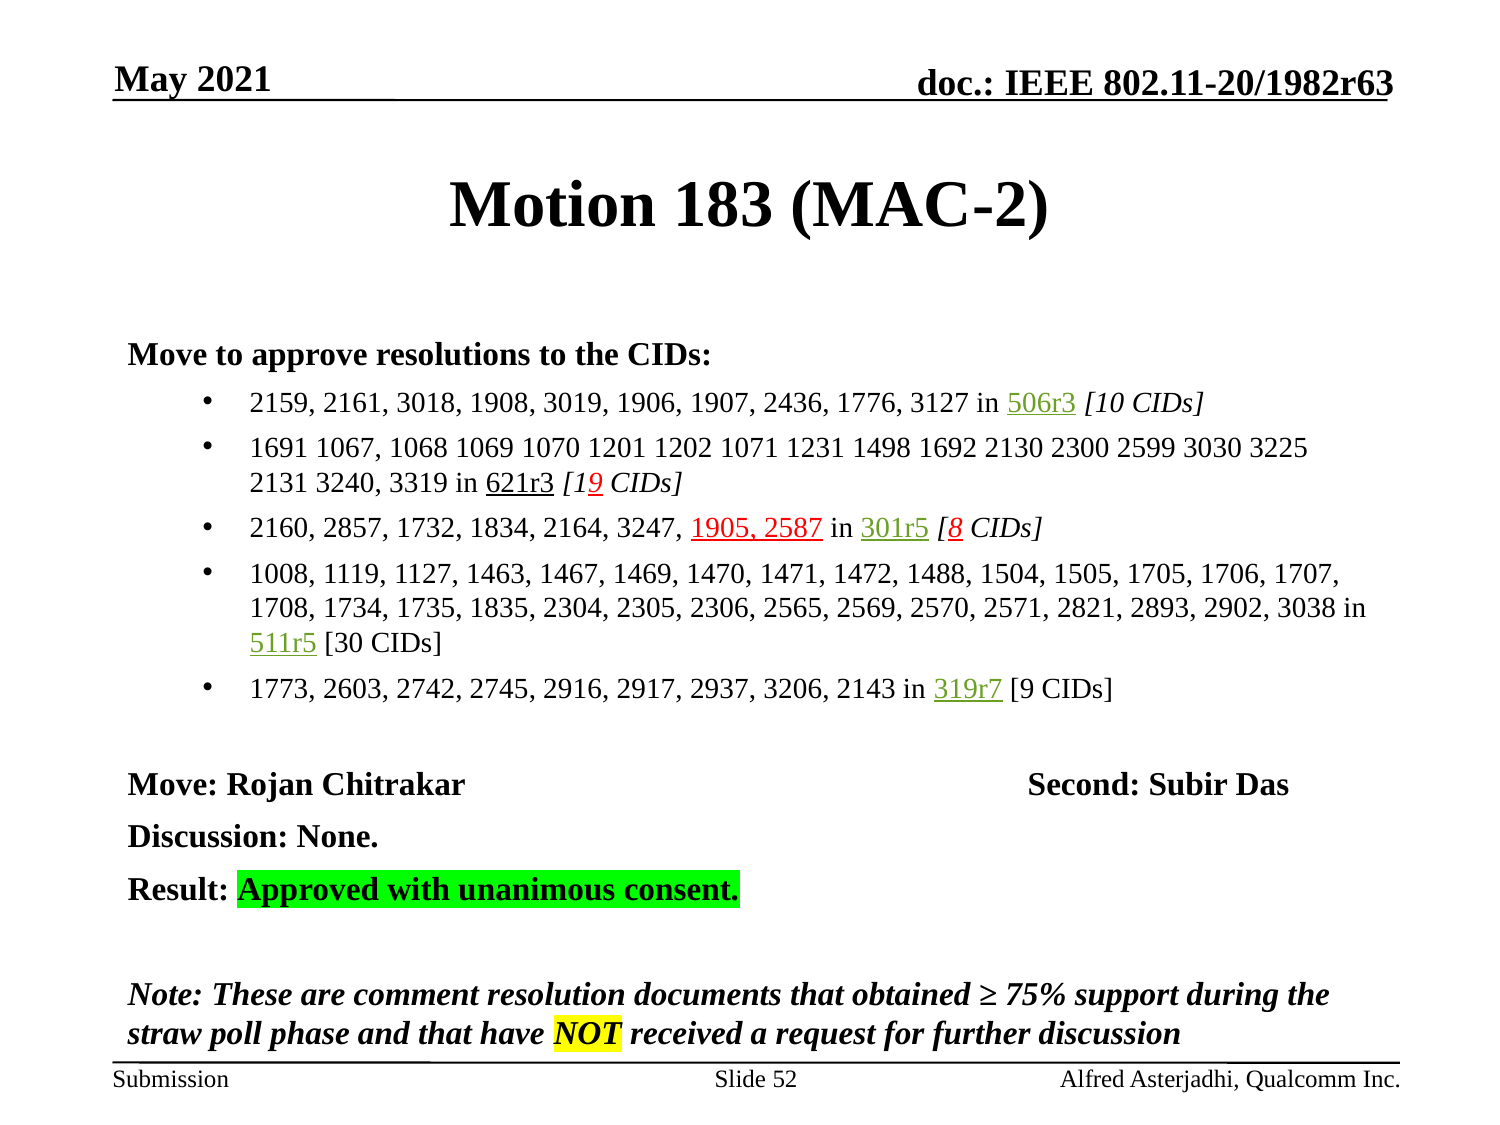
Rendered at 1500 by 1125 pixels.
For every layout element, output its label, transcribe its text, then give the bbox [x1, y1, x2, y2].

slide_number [114, 54, 423, 100]
list Move to approve resolutions to the CIDs: 2159, 2161, 3018, 1908, 3019, 1906, 1907, 2436, 1776, 3127 in 506r3 [10 CIDs] 1691 1067, 1068 1069 1070 1201 1202 1071 1231 1498 1692 2130 2300 2599 3030 3225 2131 3240, 3319 in 621r3 [19 CIDs] 2160, 2857, 1732, 1834, 2164, 3247, 1905, 2587 in 301r5 [8 CIDs] 1008, 1119, 1127, 1463, 1467, 1469, 1470, 1471, 1472, 1488, 1504, 1505, 1705, 1706, 1707, 1708, 1734, 1735, 1835, 2304, 2305, 2306, 2565, 2569, 2570, 2571, 2821, 2893, 2902, 3038 in 511r5 [30 CIDs] 1773, 2603, 2742, 2745, 2916, 2917, 2937, 3206, 2143 in 319r7 [9 CIDs] Move: Rojan Chitrakar Second: Subir Das Discussion: None. Result: Approved with unanimous consent. Note: These are comment resolution documents that obtained ≥ 75% support during the straw poll phase and that have NOT received a request for further discussion [112, 324, 1388, 1063]
slide_number Slide 52 [712, 1061, 800, 1123]
footer Alfred Asterjadhi, Qualcomm Inc. [878, 1061, 1402, 1093]
title Motion 183 (MAC-2) [112, 112, 1388, 288]
